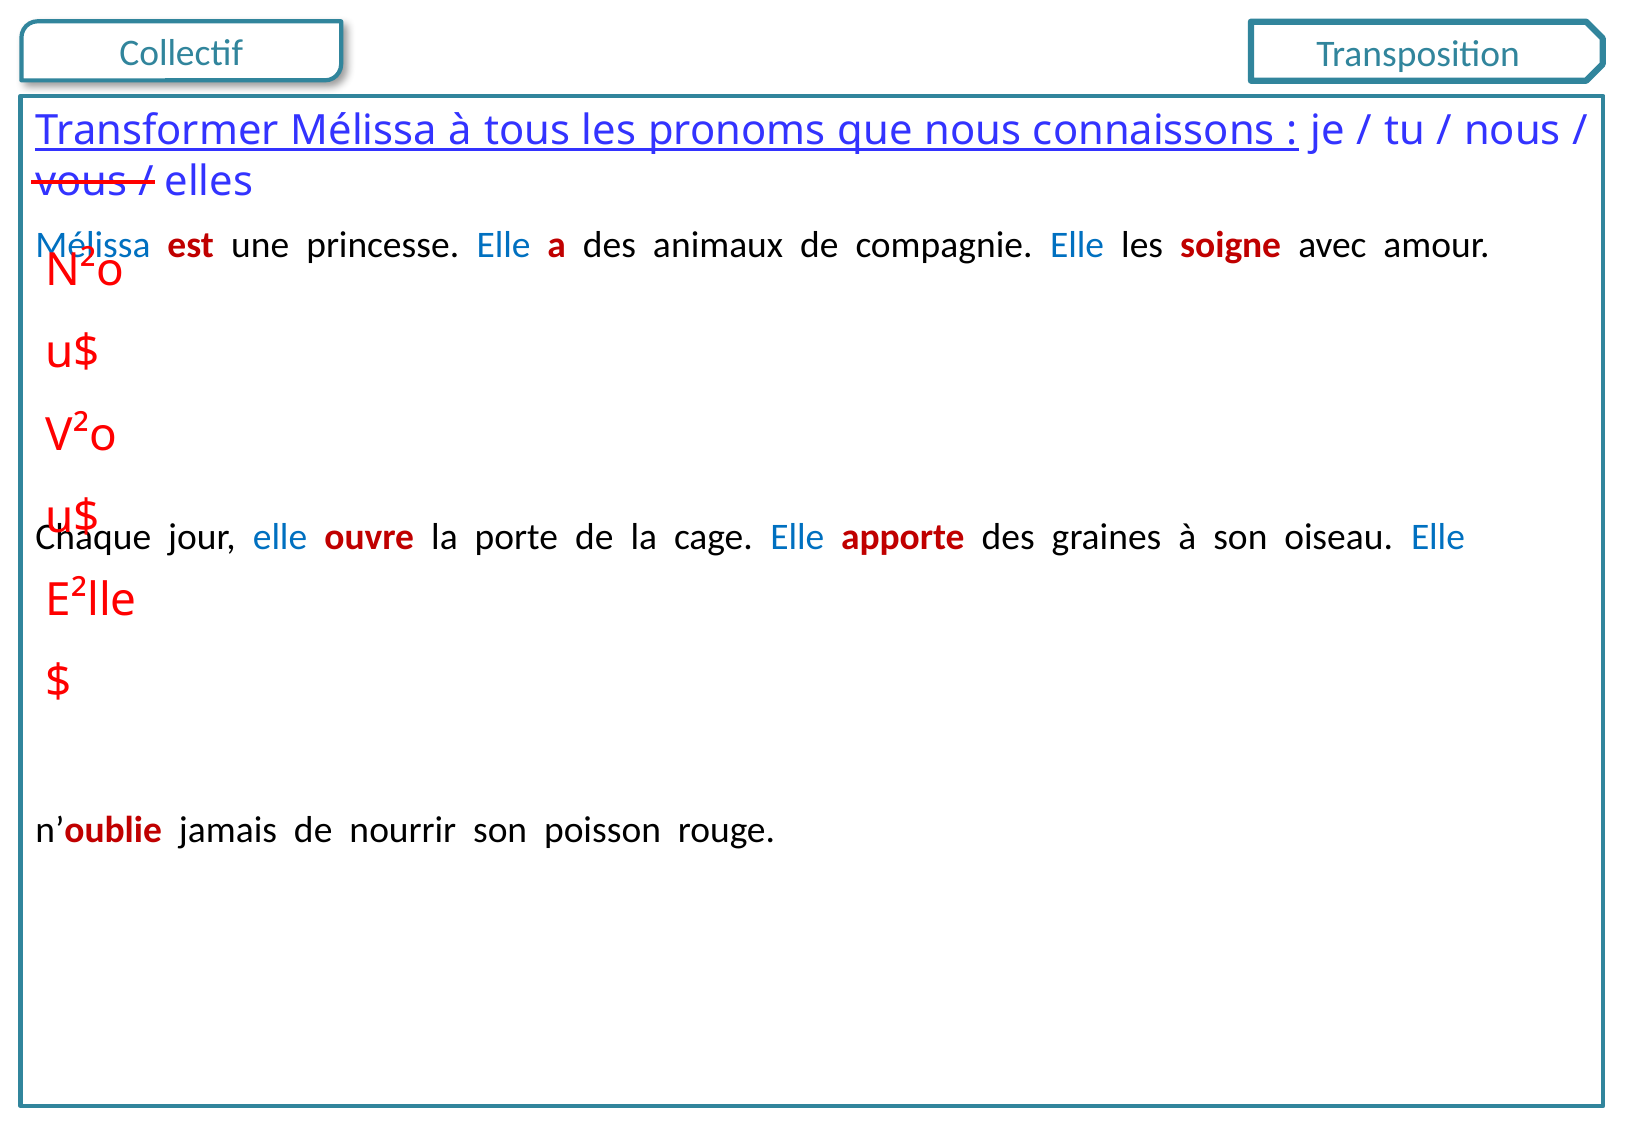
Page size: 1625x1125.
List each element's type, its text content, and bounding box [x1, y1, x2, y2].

list Transformer Mélissa à tous les pronoms que nous connaissons : je / tu / nous / vous / elles [18, 94, 1605, 1108]
text_box Mélissa est une princesse. Elle a des animaux de compagnie. Elle les soigne avec amour. Chaque jour, elle ouvre la porte de la cage. Elle apporte des graines à son oiseau. Elle n’oublie jamais de nourrir son poisson rouge. [20, 0, 1585, 858]
text_box N²ou$ V²ou$ E²lle$ [31, 204, 156, 715]
